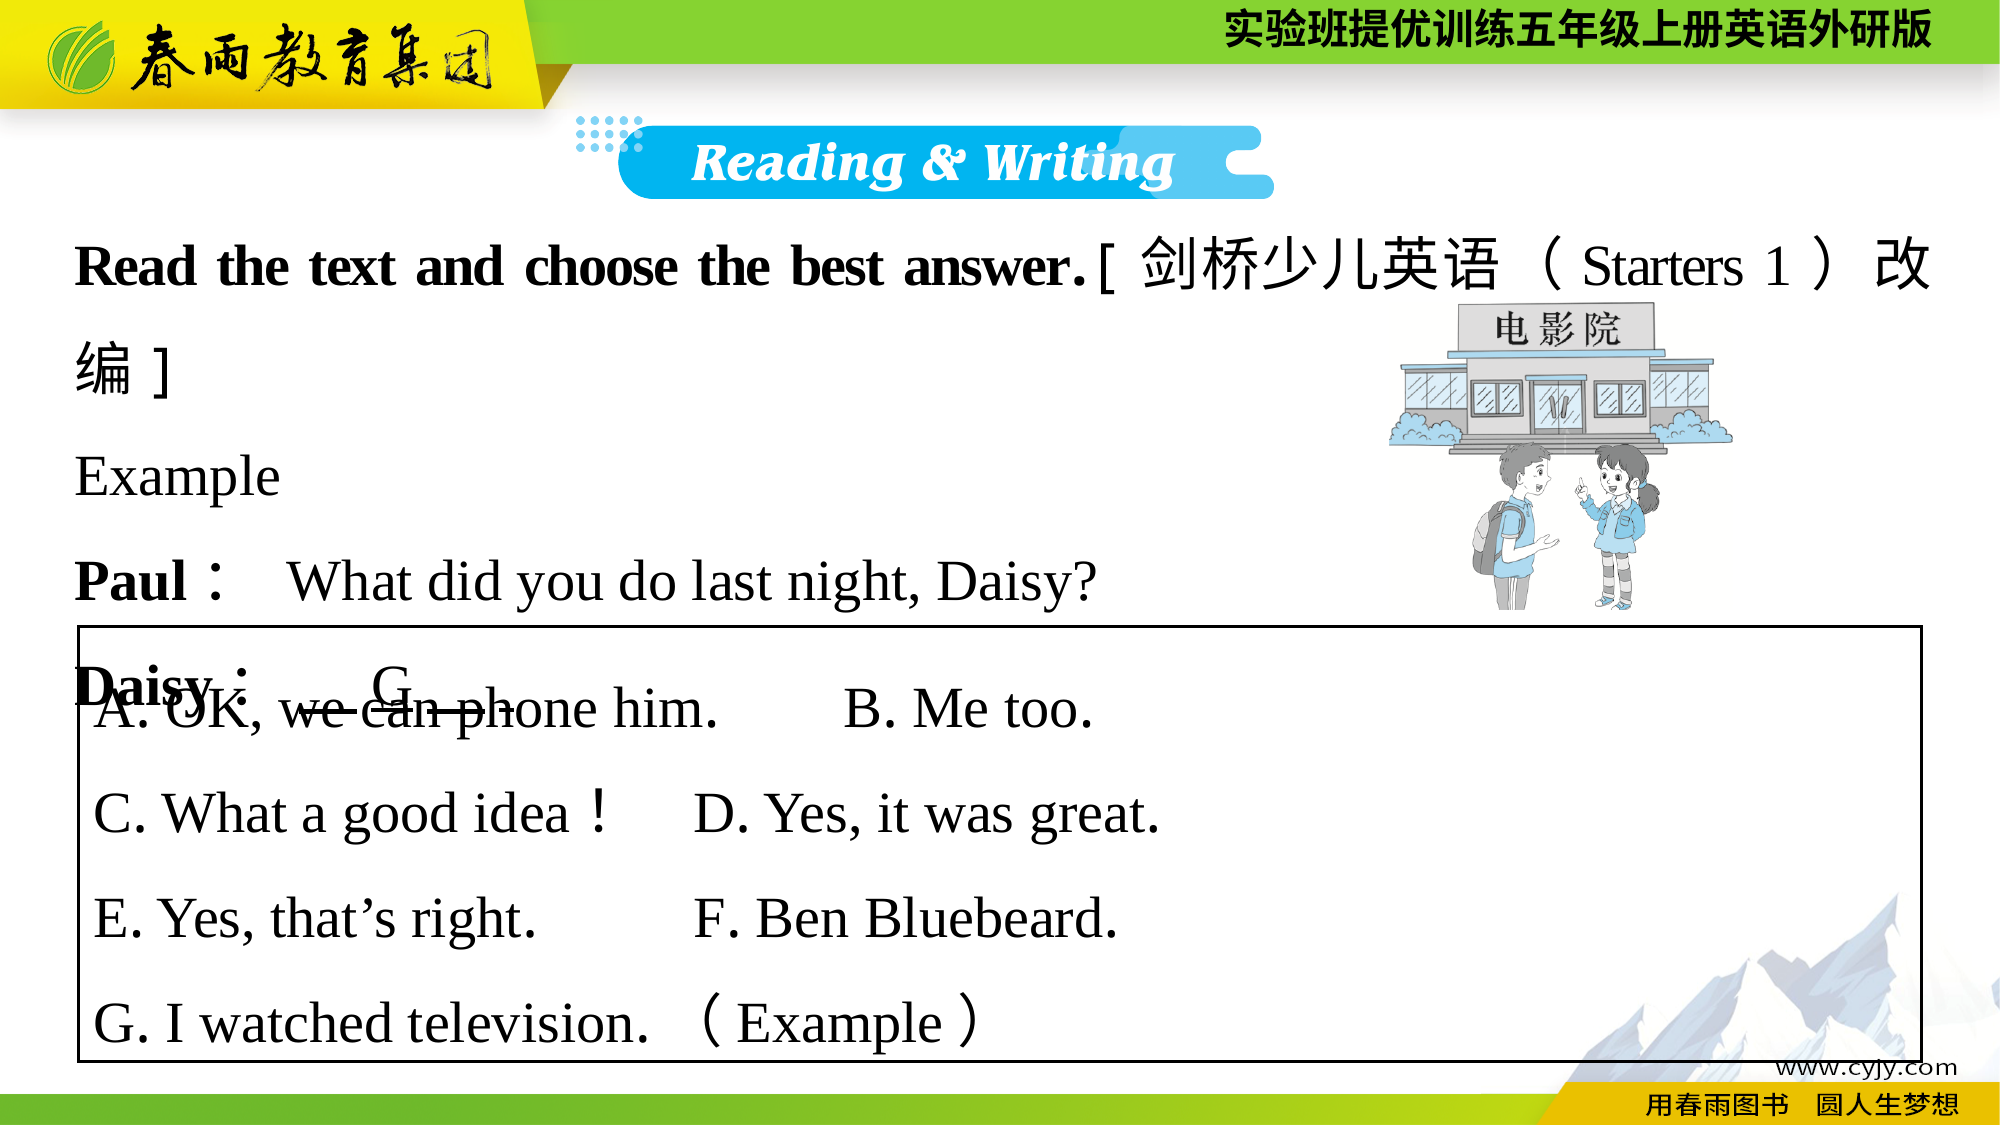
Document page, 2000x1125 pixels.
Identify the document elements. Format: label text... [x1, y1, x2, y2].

list Read the text and choose the best answer.[剑桥少儿英语（Starters 1）改编] Example Paul： What did you do last night, Daisy? Daisy： G . [59, 184, 1945, 624]
picture [0, 0, 2000, 1125]
text_box A. OK, we can phone him. B. Me too. C. What a good idea！ D. Yes, it was great. E. Yes, that’s right. F. Ben Bluebeard. G. I watched television.（Example） [78, 626, 1922, 1062]
